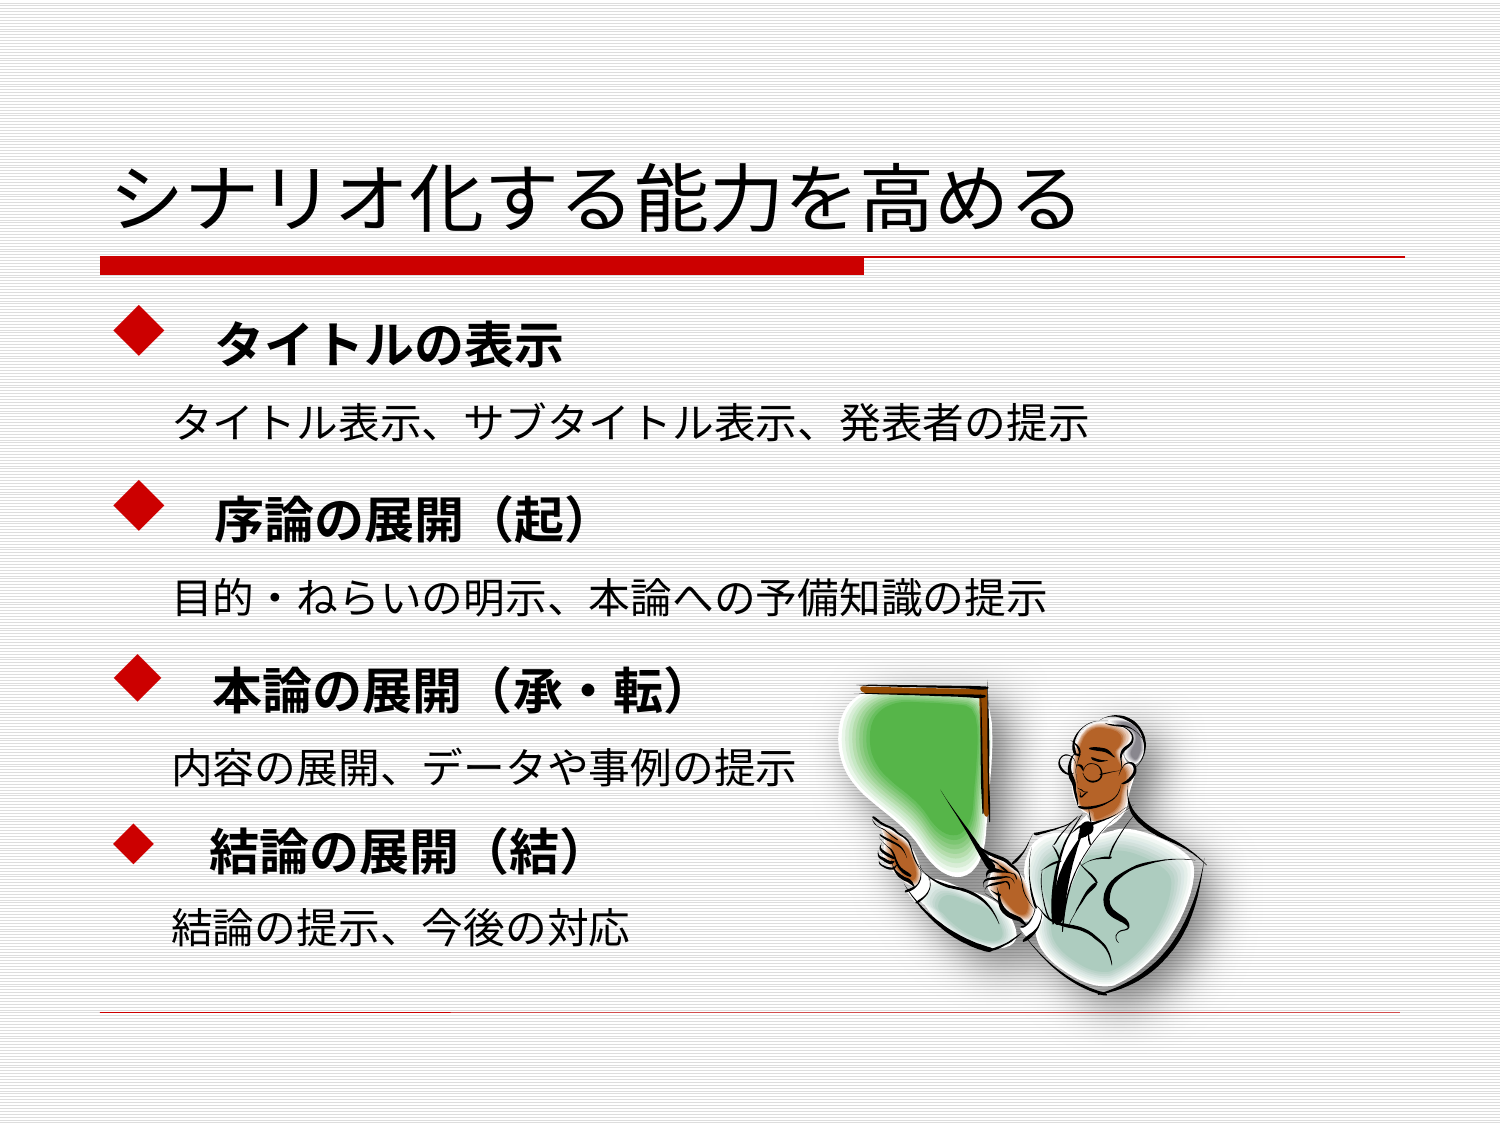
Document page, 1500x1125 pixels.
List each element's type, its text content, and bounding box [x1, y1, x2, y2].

title シナリオ化する能力を高める [94, 50, 1407, 250]
list タイトルの表示 タイトル表示、サブタイトル表示、発表者の提示 序論の展開（起） 目的・ねらいの明示、本論への予備知識の提示 本論の展開（承・転） 内容の展開、データや事例の提示 結論の展開（結） 結論の提示、今後の対応 [93, 293, 1444, 1090]
picture [836, 679, 1208, 997]
